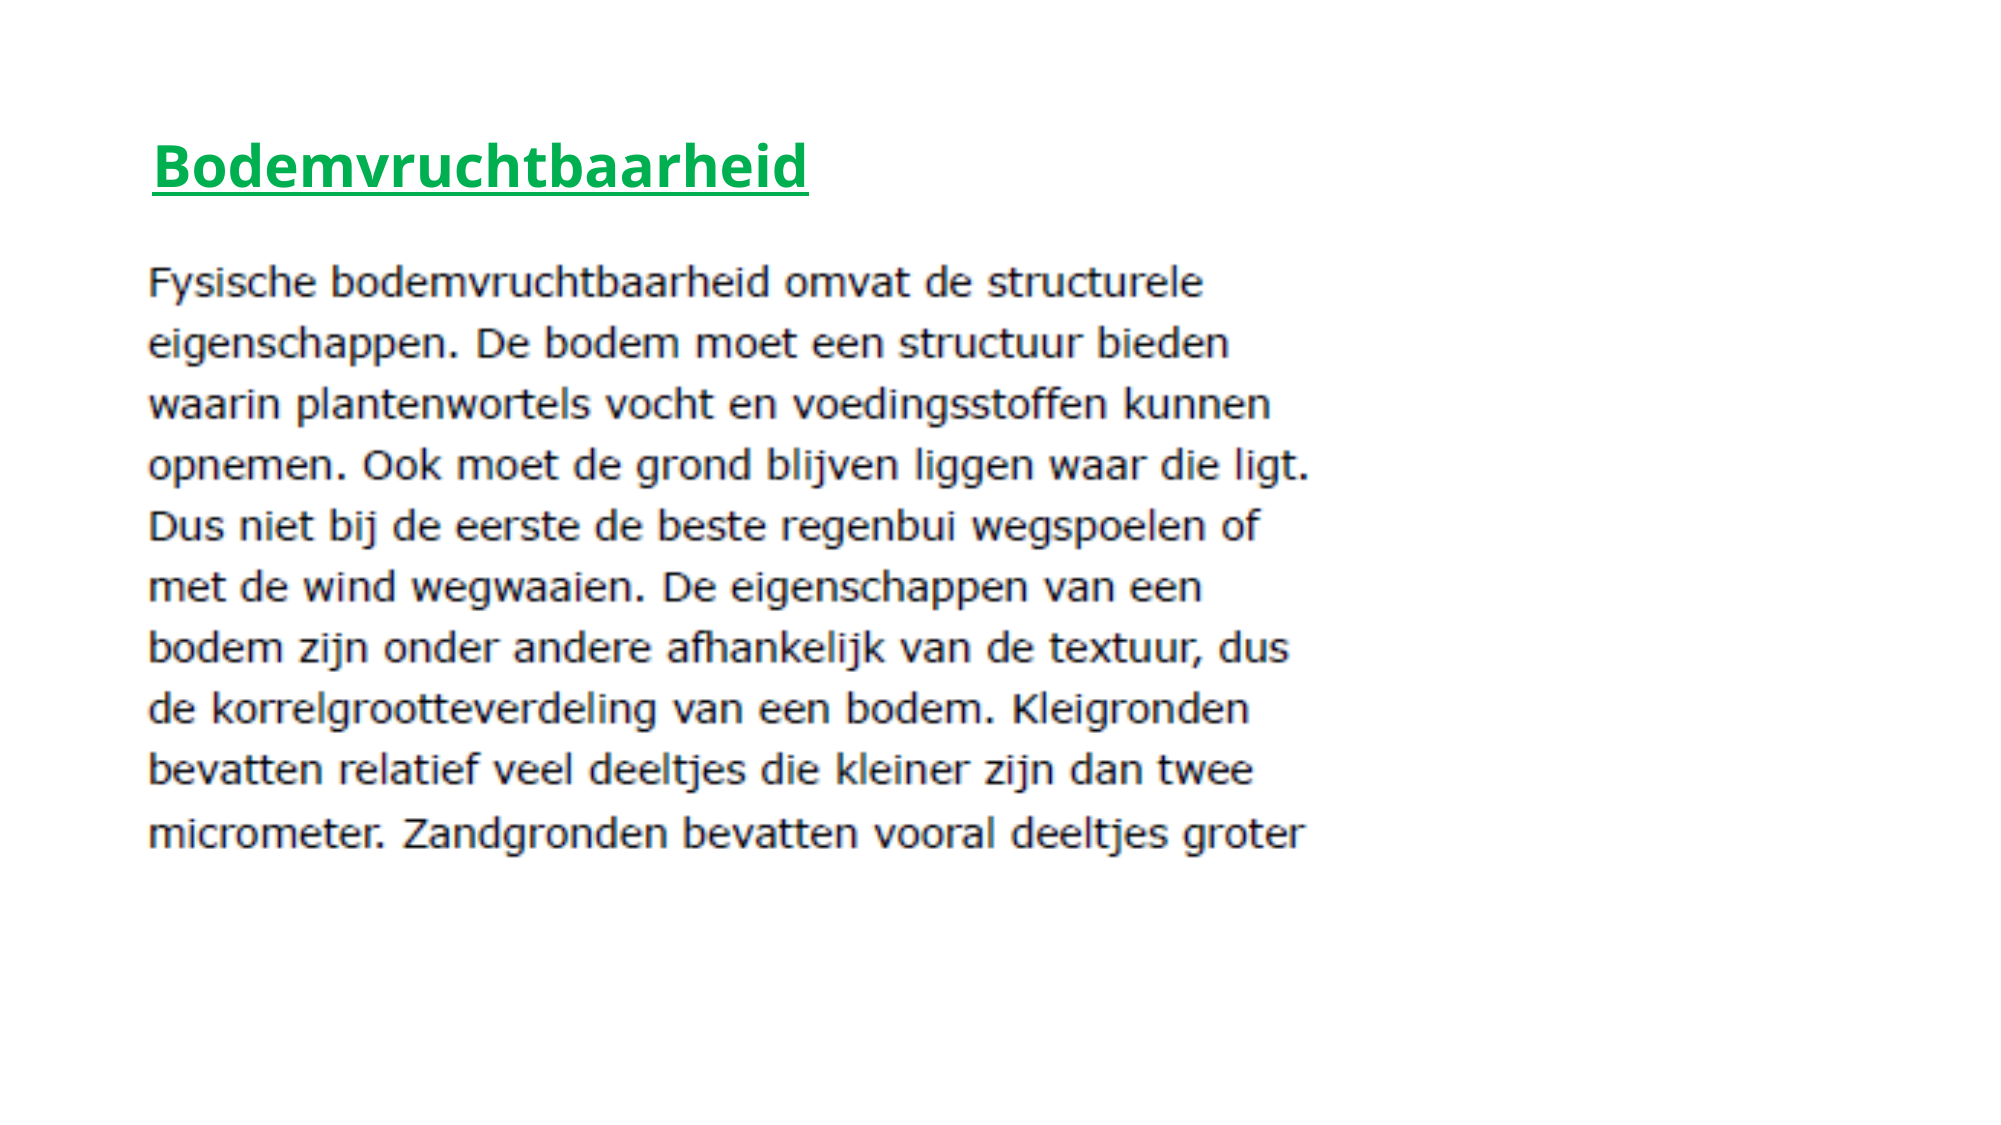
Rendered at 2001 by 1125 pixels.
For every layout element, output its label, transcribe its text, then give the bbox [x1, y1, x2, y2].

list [137, 260, 1331, 878]
title Bodemvruchtbaarheid [137, 59, 1863, 278]
